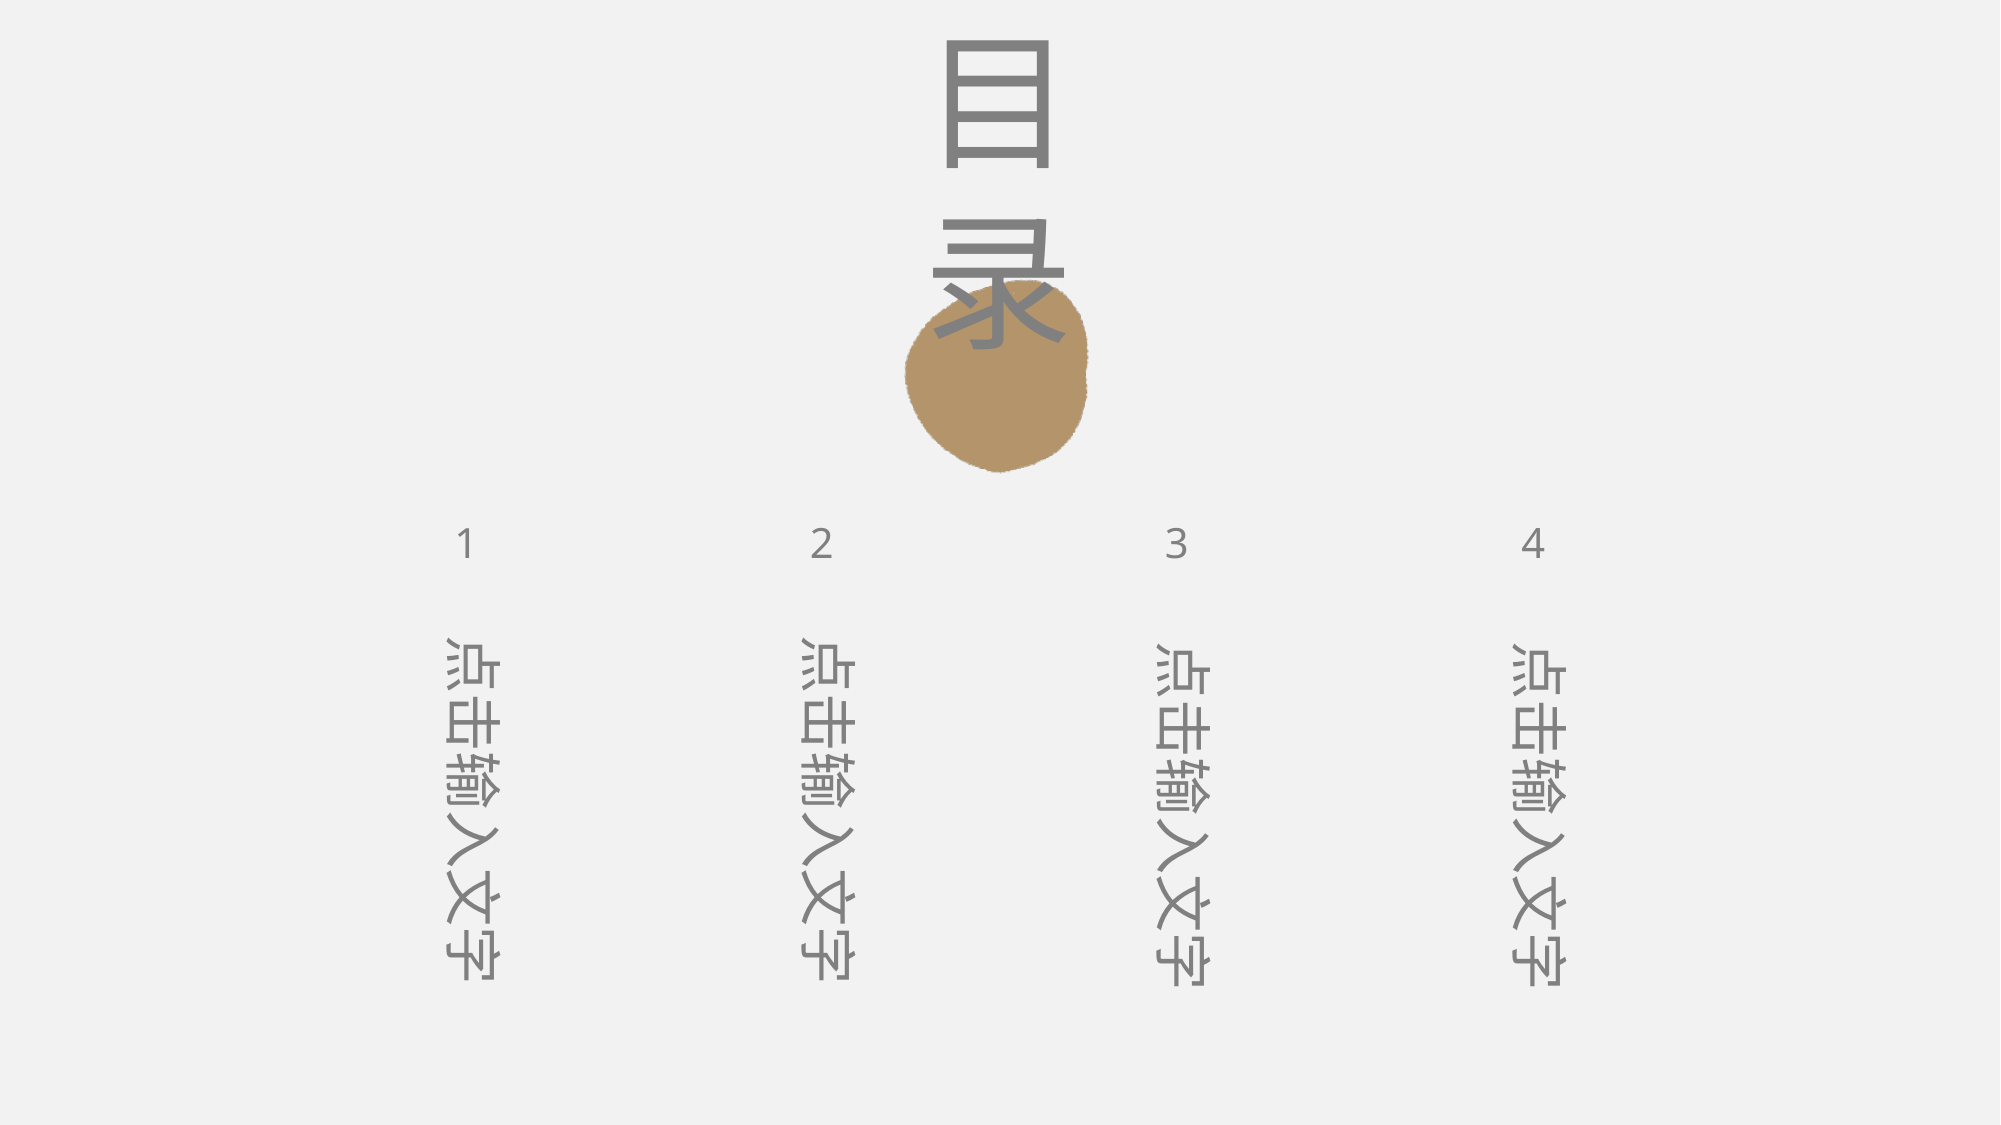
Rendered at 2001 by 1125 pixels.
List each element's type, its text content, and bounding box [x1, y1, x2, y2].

text_box 3 [1150, 509, 1202, 574]
text_box 点击输入文字 [1481, 626, 1583, 996]
text_box 目 录 [908, 0, 1091, 277]
text_box 点击输入文字 [771, 620, 873, 990]
text_box 1 [439, 509, 494, 574]
text_box 点击输入文字 [1126, 626, 1228, 996]
text_box 2 [794, 509, 849, 574]
text_box 4 [1506, 509, 1559, 574]
text_box 点击输入文字 [415, 620, 517, 990]
picture [902, 277, 1091, 480]
